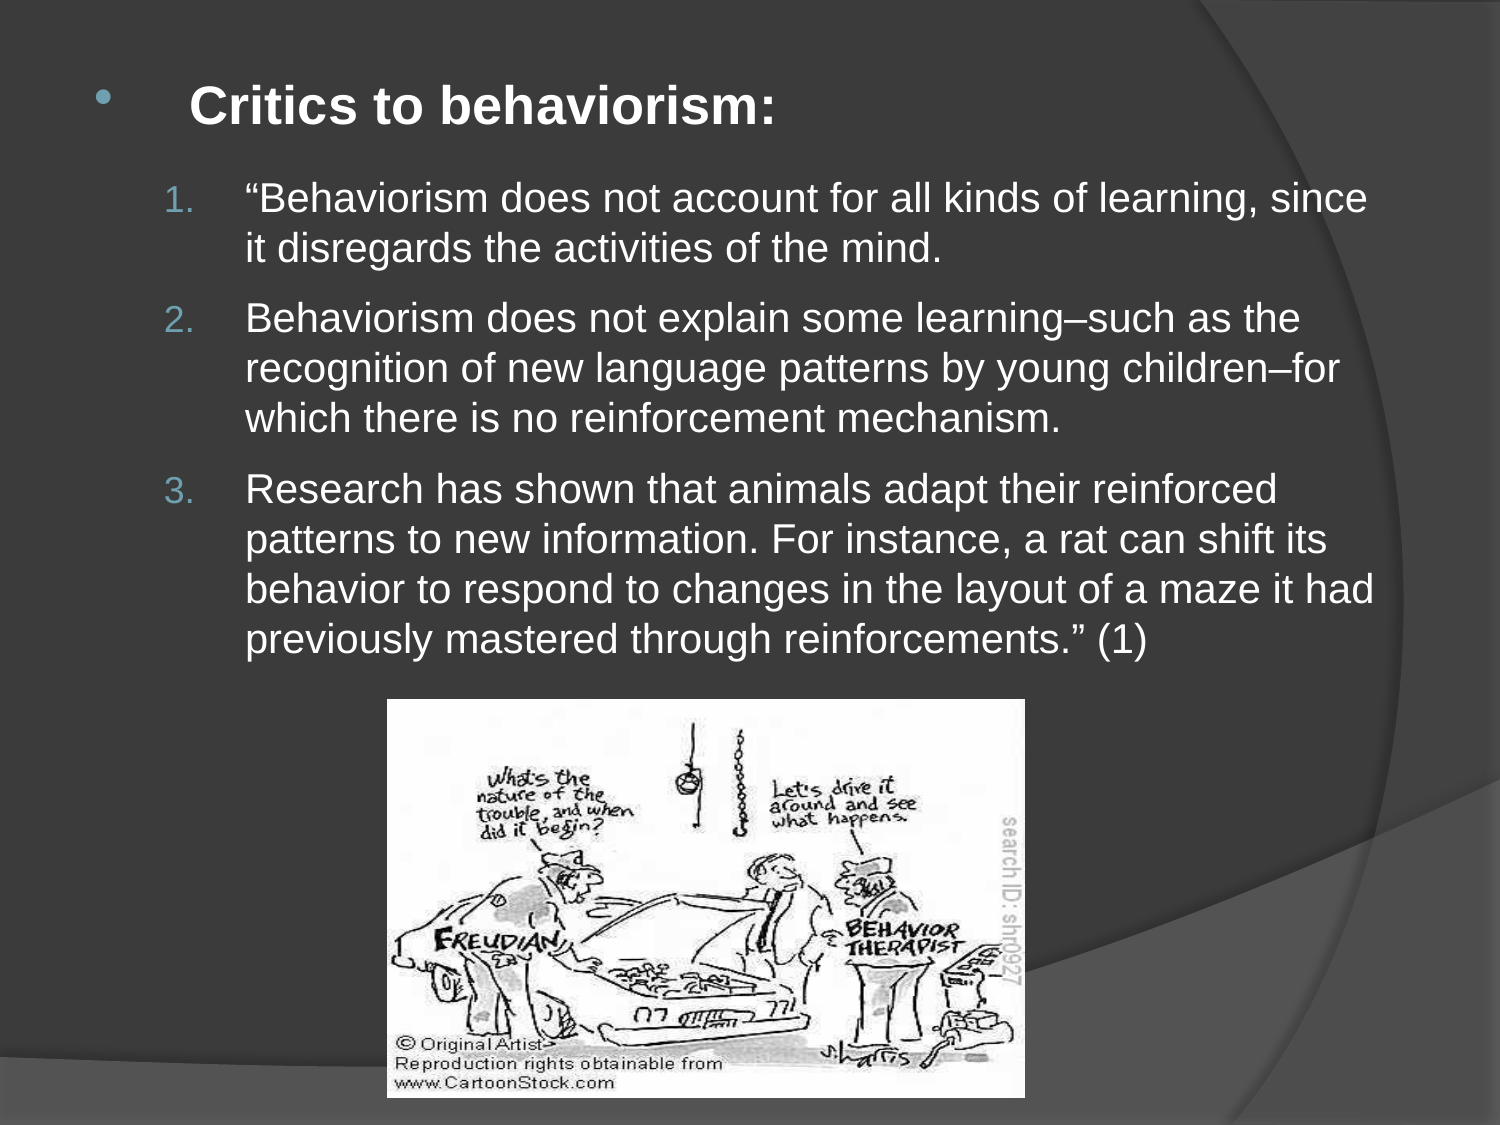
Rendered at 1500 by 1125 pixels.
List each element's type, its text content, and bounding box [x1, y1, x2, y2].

list Critics to behaviorism: “Behaviorism does not account for all kinds of learning, since it disregards the activities of the mind. Behaviorism does not explain some learning–such as the recognition of new language patterns by young children–for which there is no reinforcement mechanism. Research has shown that animals adapt their reinforced patterns to new information. For instance, a rat can shift its behavior to respond to changes in the layout of a maze it had previously mastered through reinforcements.” (1) [74, 62, 1413, 726]
picture [387, 699, 1026, 1098]
